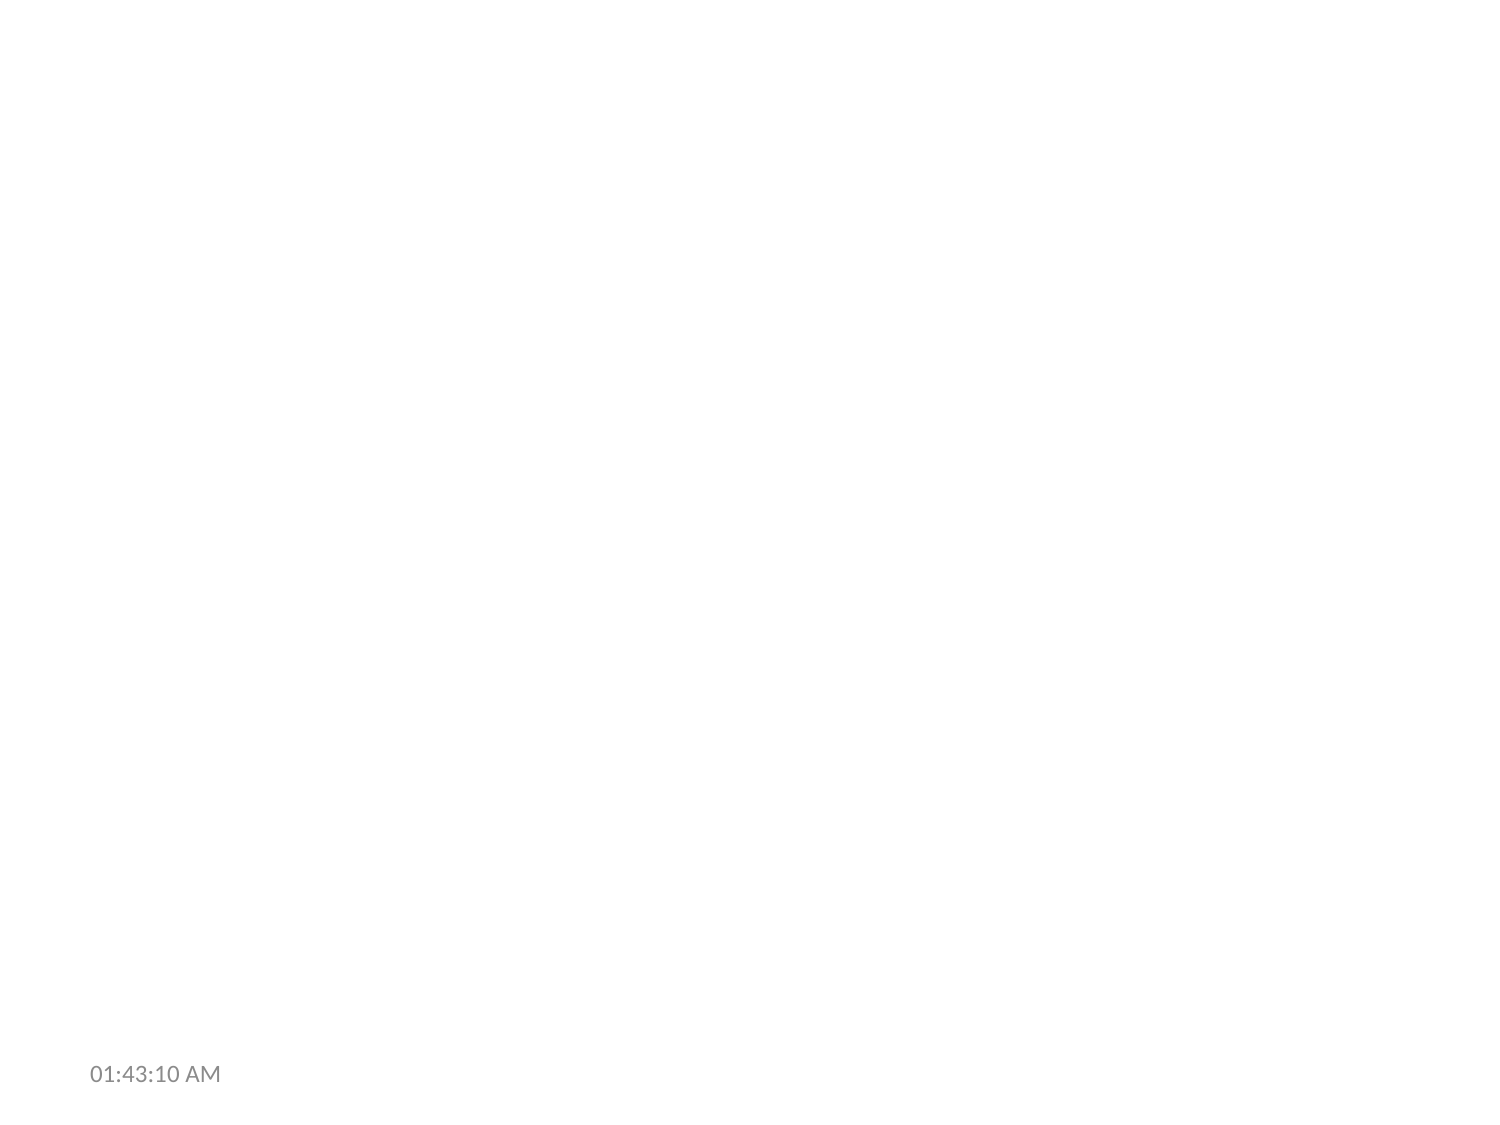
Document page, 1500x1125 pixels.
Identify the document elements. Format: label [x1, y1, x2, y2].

slide_number [75, 1042, 425, 1103]
